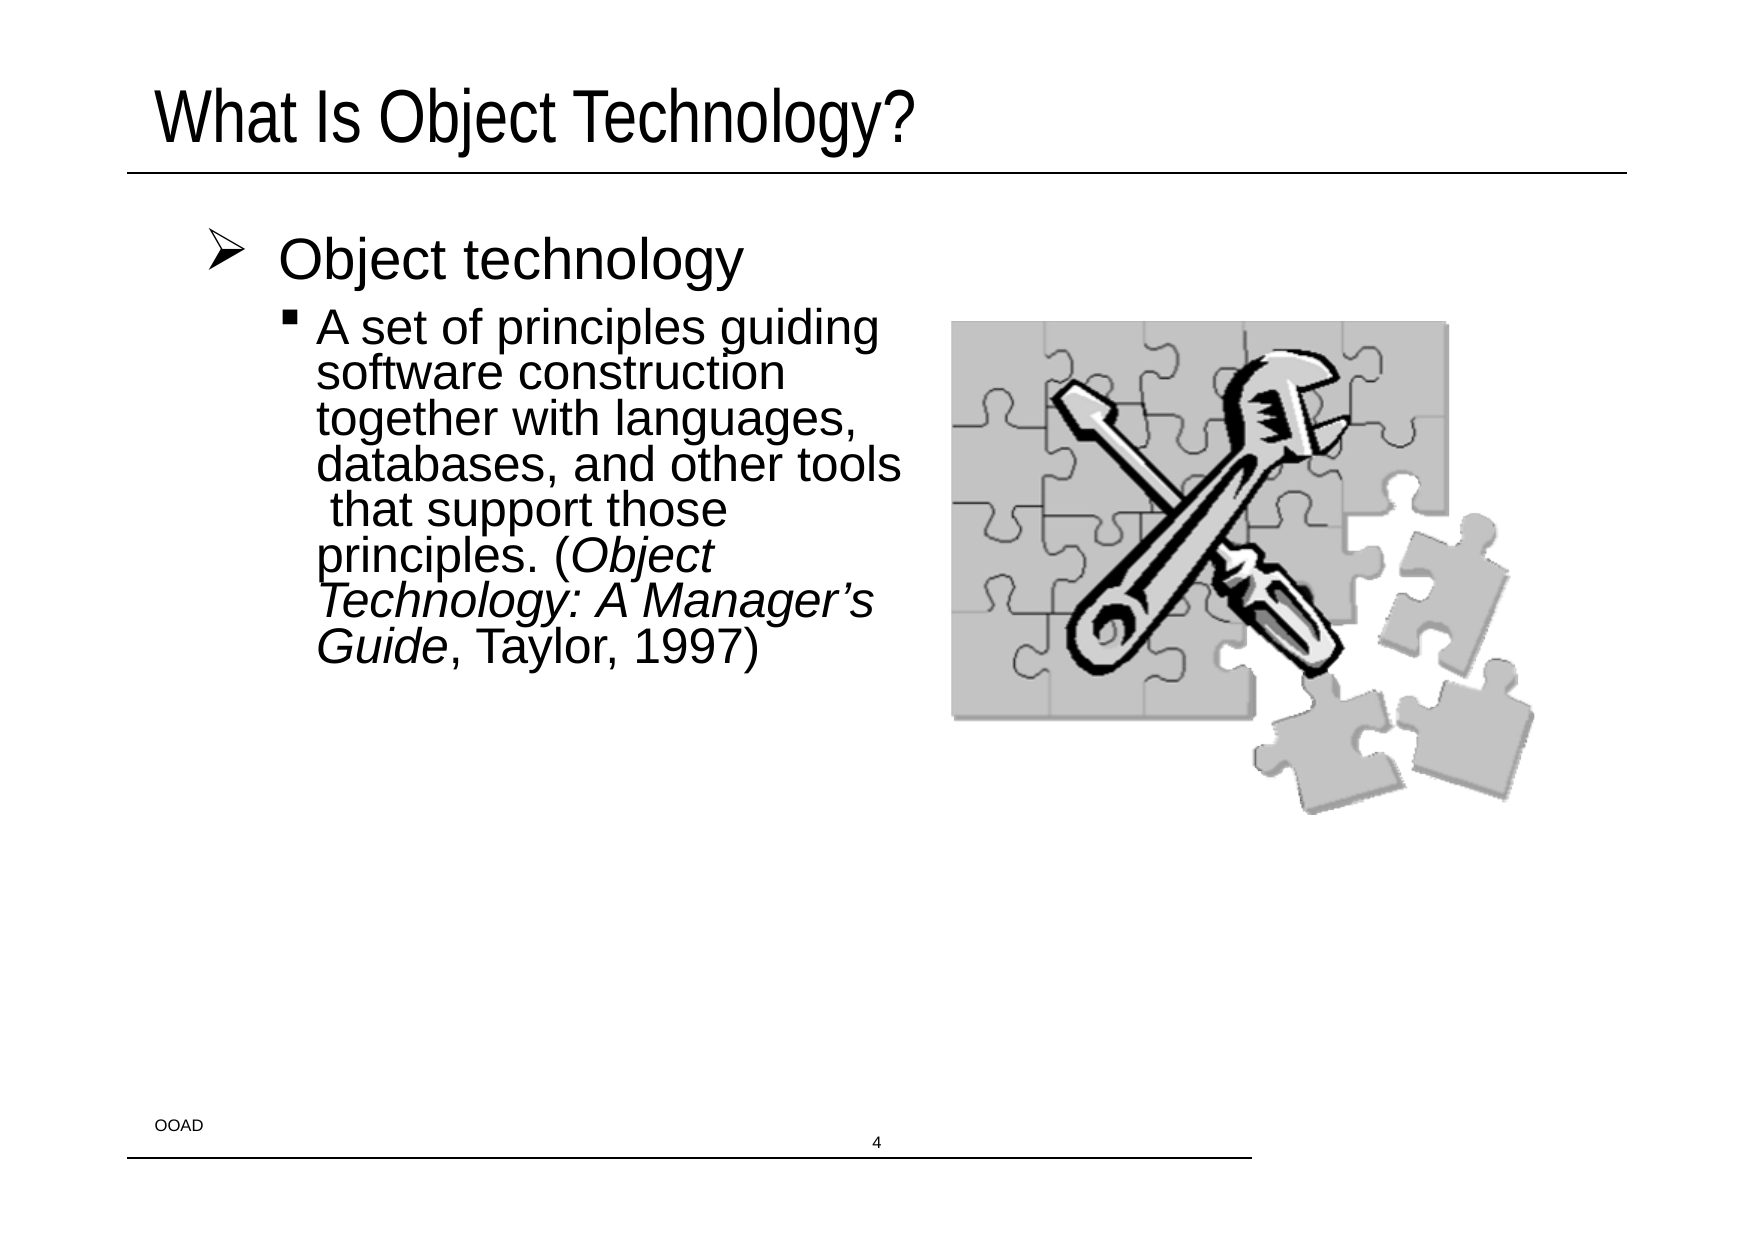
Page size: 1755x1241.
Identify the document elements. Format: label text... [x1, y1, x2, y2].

slide_number 4 [863, 1133, 891, 1241]
text_box [951, 321, 1535, 815]
title What Is Object Technology? [152, 67, 1602, 275]
footer OOAD [152, 1116, 207, 1241]
text_box Object technology A set of principles guiding software construction together with languages, databases, and other tools that support those principles. (Object Technology: A Manager’s Guide, Taylor, 1997) [201, 221, 908, 673]
